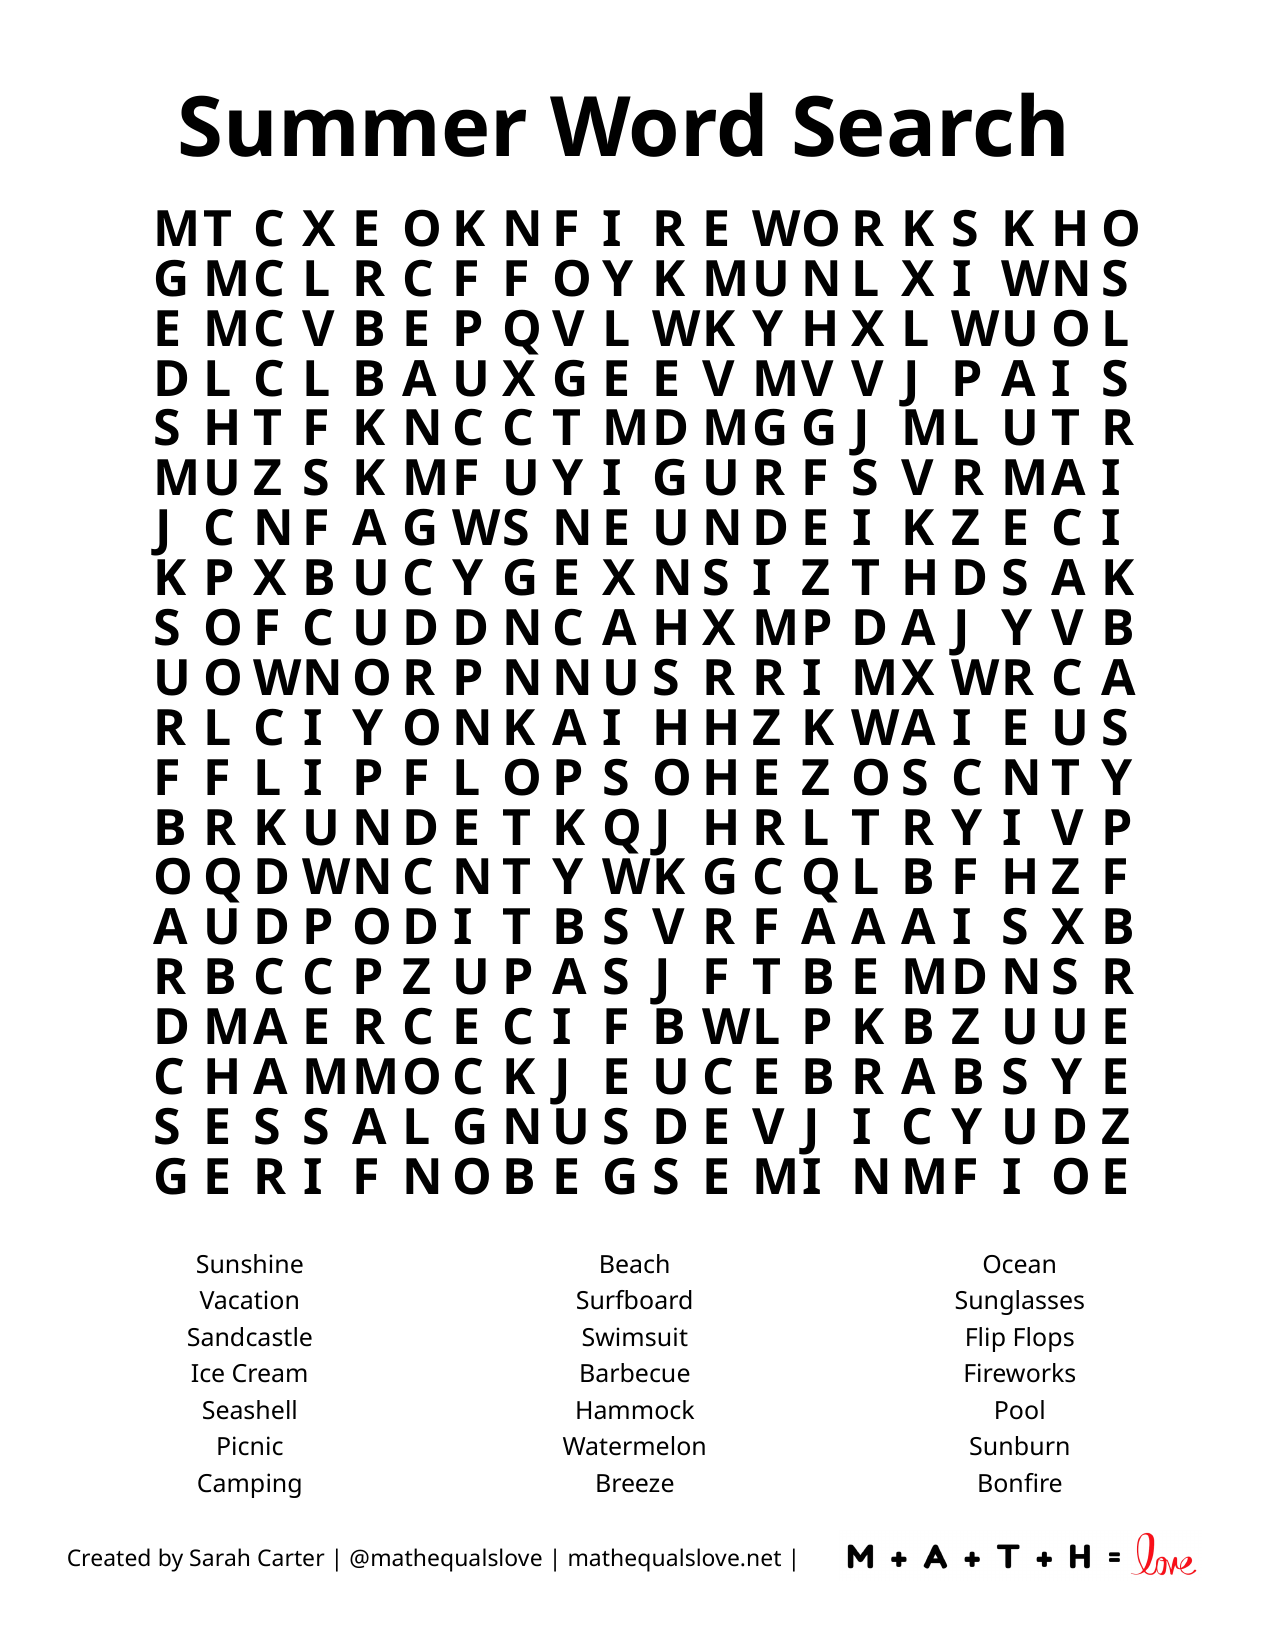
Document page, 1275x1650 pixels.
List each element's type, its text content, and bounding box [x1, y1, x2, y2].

picture [839, 1530, 1202, 1581]
table_cell Sunburn [827, 1429, 1212, 1465]
table_cell Seashell [57, 1392, 442, 1429]
table_cell Watermelon [442, 1429, 827, 1465]
table_cell Camping [57, 1465, 442, 1502]
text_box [138, 201, 1137, 1200]
table_header Beach [442, 1247, 827, 1283]
table_cell Hammock [442, 1392, 827, 1429]
table_cell Breeze [442, 1465, 827, 1502]
table_cell Surfboard [442, 1283, 827, 1320]
table_cell Ice Cream [57, 1356, 442, 1392]
table_cell Picnic [57, 1429, 442, 1465]
text_box Created by Sarah Carter | @mathequalslove | mathequalslove.net | [60, 1537, 1086, 1593]
table_cell Vacation [57, 1283, 442, 1320]
table_cell Bonfire [827, 1465, 1212, 1502]
table_cell Barbecue [442, 1356, 827, 1392]
table_cell Swimsuit [442, 1320, 827, 1356]
text_box Summer Word Search [108, 65, 1162, 181]
table_cell Fireworks [827, 1356, 1212, 1392]
table_cell Sandcastle [57, 1320, 442, 1356]
table_cell Pool [827, 1392, 1212, 1429]
table_header Ocean [827, 1247, 1212, 1283]
table_cell Sunglasses [827, 1283, 1212, 1320]
table_cell Flip Flops [827, 1320, 1212, 1356]
table_header Sunshine [57, 1247, 442, 1283]
